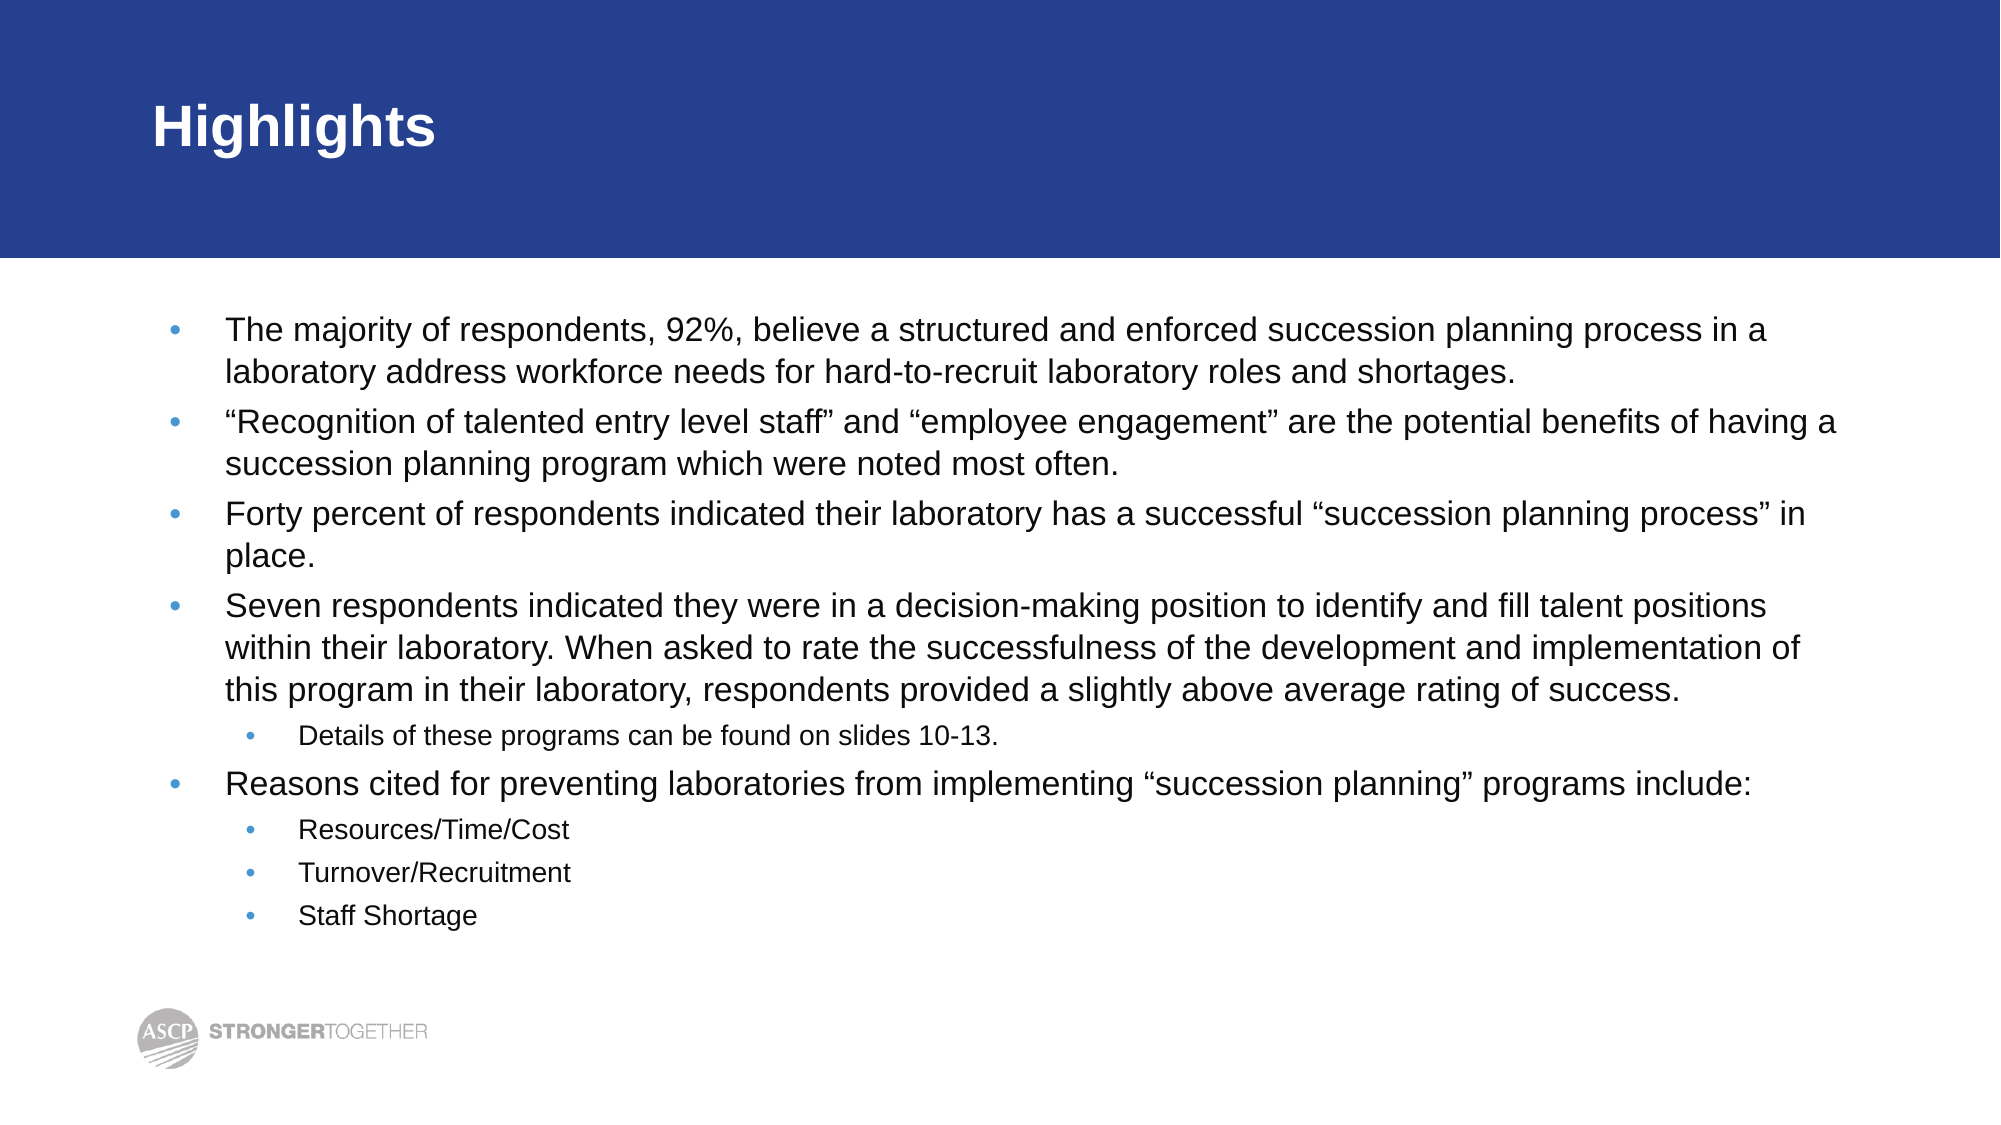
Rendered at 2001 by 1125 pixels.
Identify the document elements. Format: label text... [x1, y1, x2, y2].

list The majority of respondents, 92%, believe a structured and enforced succession planning process in a laboratory address workforce needs for hard-to-recruit laboratory roles and shortages. “Recognition of talented entry level staff” and “employee engagement” are the potential benefits of having a succession planning program which were noted most often. Forty percent of respondents indicated their laboratory has a successful “succession planning process” in place. Seven respondents indicated they were in a decision-making position to identify and fill talent positions within their laboratory. When asked to rate the successfulness of the development and implementation of this program in their laboratory, respondents provided a slightly above average rating of success. Details of these programs can be found on slides 10-13. Reasons cited for preventing laboratories from implementing “succession planning” programs include: Resources/Time/Cost Turnover/Recruitment Staff Shortage [137, 299, 1863, 942]
picture [137, 1008, 427, 1069]
title Highlights [137, 20, 1863, 238]
